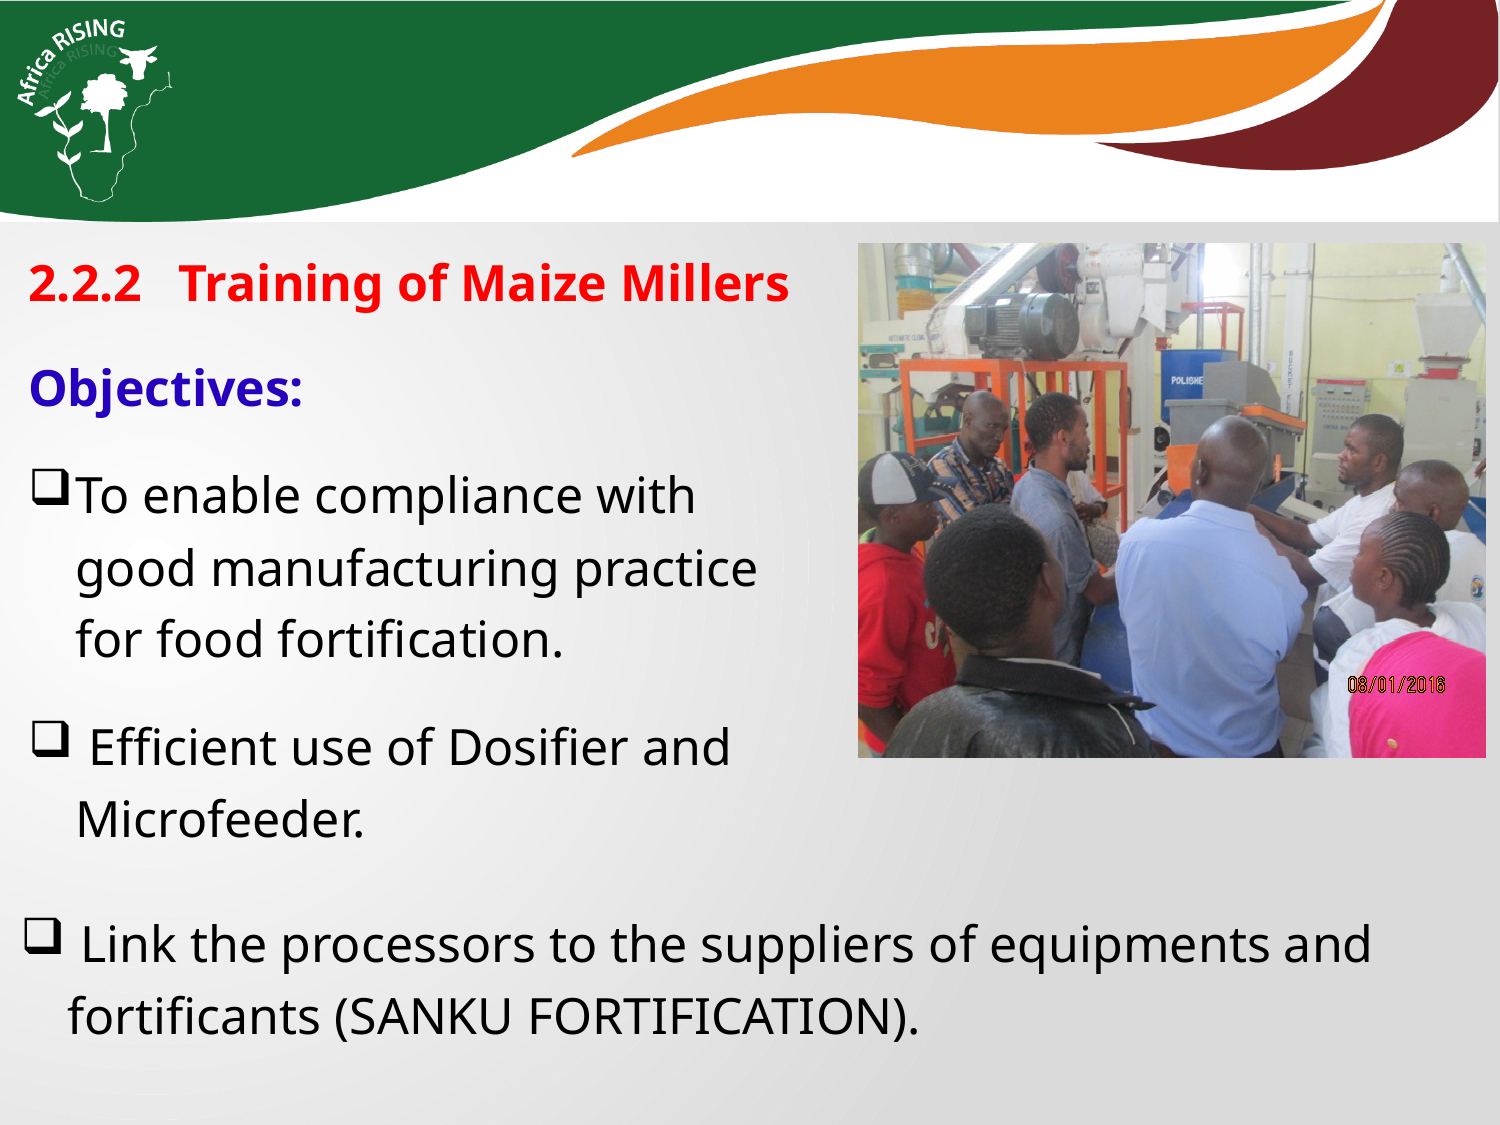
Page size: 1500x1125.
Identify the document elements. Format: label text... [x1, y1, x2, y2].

picture [0, 0, 1499, 222]
picture [858, 242, 1486, 759]
text_box Link the processors to the suppliers of equipments and fortificants (SANKU FORTIFICATION). [5, 893, 1400, 1052]
text_box 2.2.2 Training of Maize Millers Objectives: To enable compliance with good manufacturing practice for food fortification. Efficient use of Dosifier and Microfeeder. [13, 231, 833, 856]
